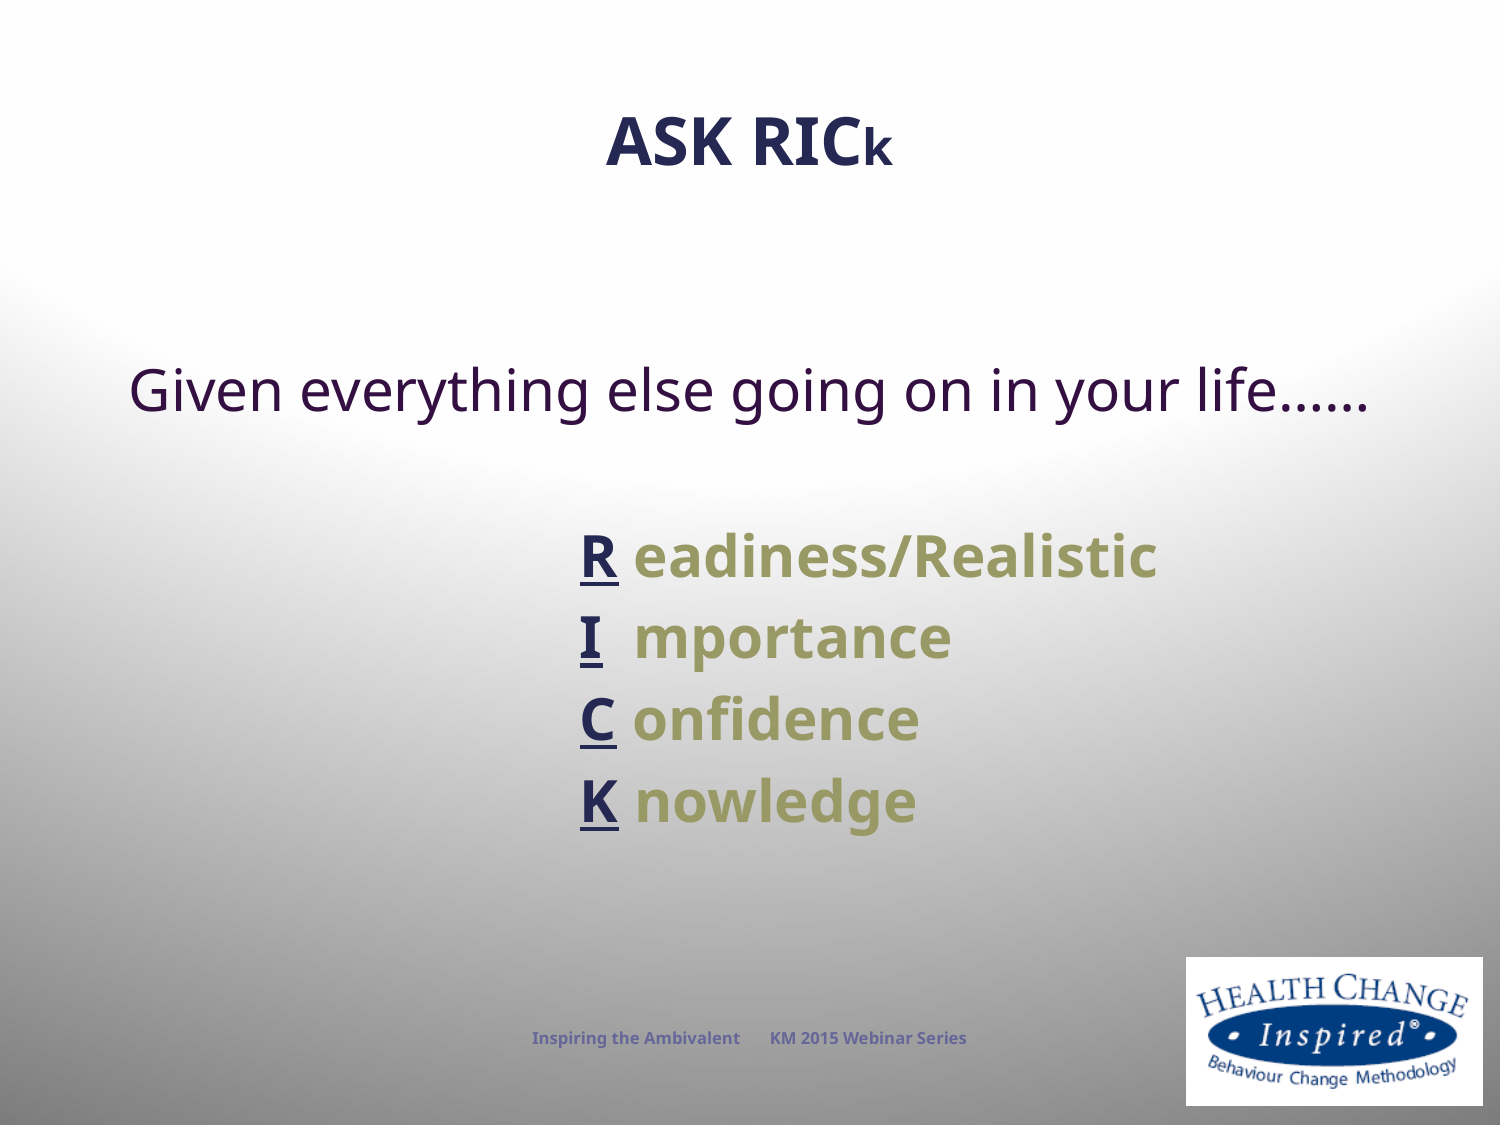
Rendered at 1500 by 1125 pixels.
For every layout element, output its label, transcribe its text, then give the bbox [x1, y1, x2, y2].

text_box Given everything else going on in your life…… [88, 350, 1412, 457]
text_box R eadiness/Realistic I mportance C onfidence K nowledge [572, 515, 1235, 905]
title ASK RICk [75, 45, 1425, 233]
footer Inspiring the Ambivalent KM 2015 Webinar Series [512, 1024, 988, 1103]
picture [0, 0, 1500, 1125]
